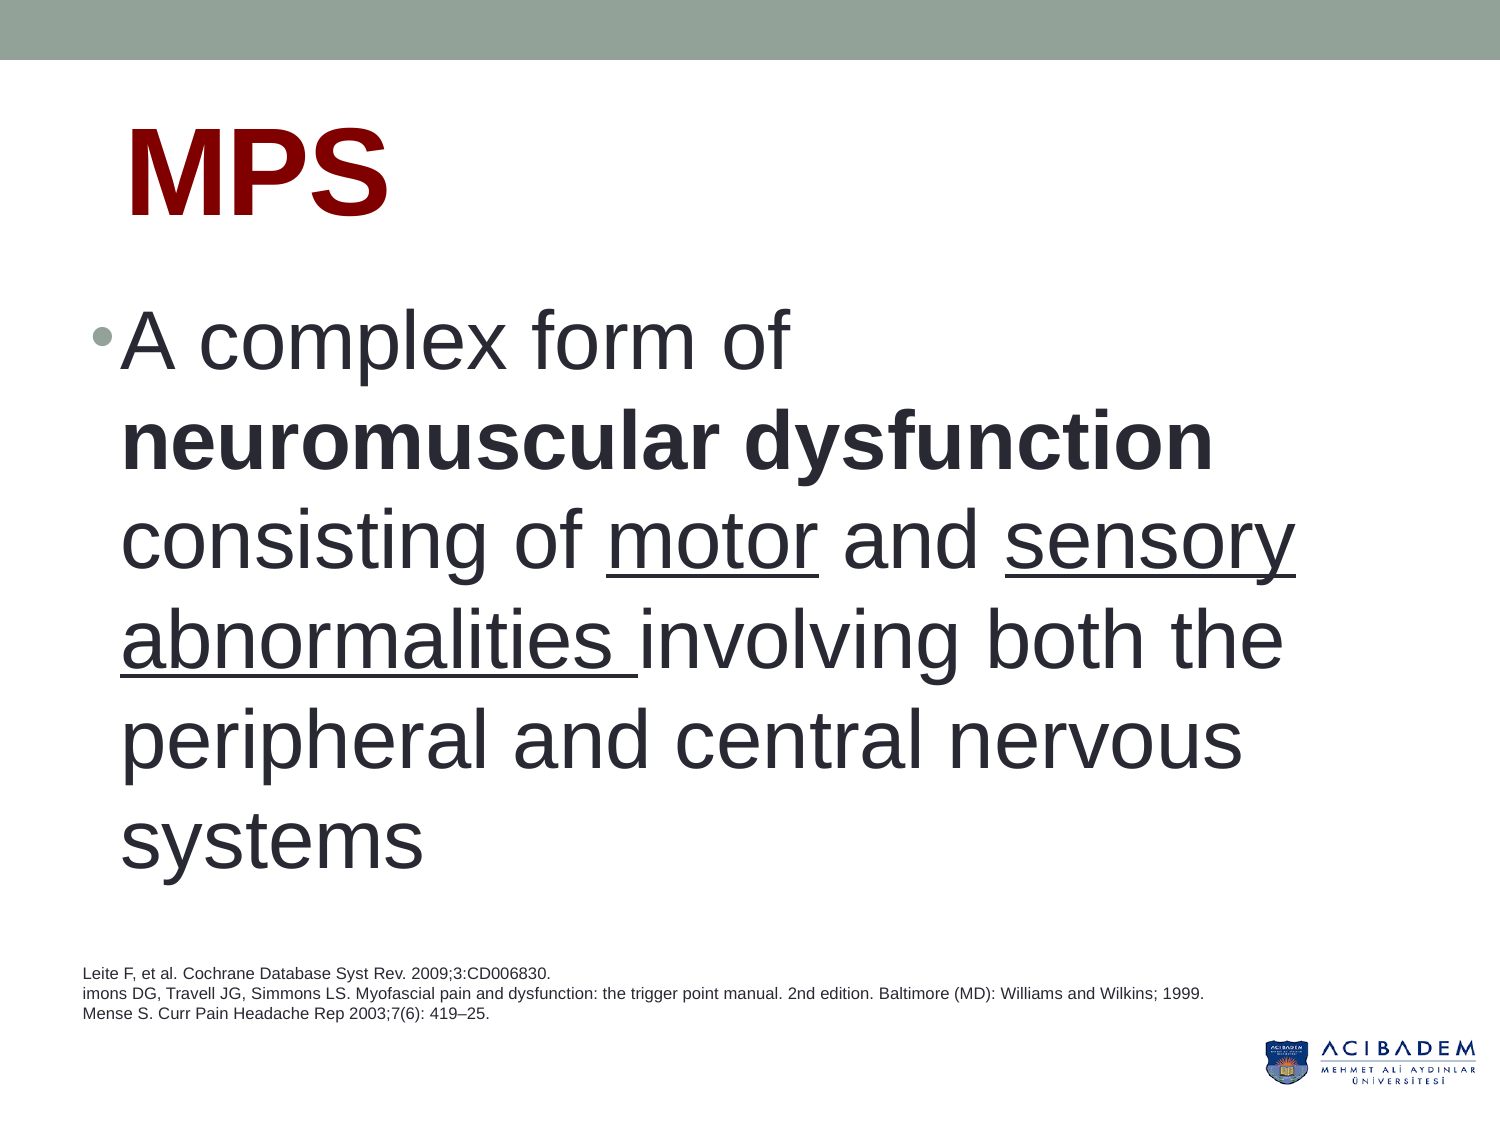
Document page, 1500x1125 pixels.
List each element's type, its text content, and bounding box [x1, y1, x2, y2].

text_box Leite F, et al. Cochrane Database Syst Rev. 2009;3:CD006830. imons DG, Travell JG, Simmons LS. Myofascial pain and dysfunction: the trigger point manual. 2nd edition. Baltimore (MD): Williams and Wilkins; 1999. Mense S. Curr Pain Headache Rep 2003;7(6): 419–25. [68, 955, 1222, 1091]
list A complex form of neuromuscular dysfunction consisting of motor and sensory abnormalities involving both the peripheral and central nervous systems [75, 161, 1425, 905]
picture [1247, 1015, 1500, 1125]
title MPS [75, 69, 1482, 263]
